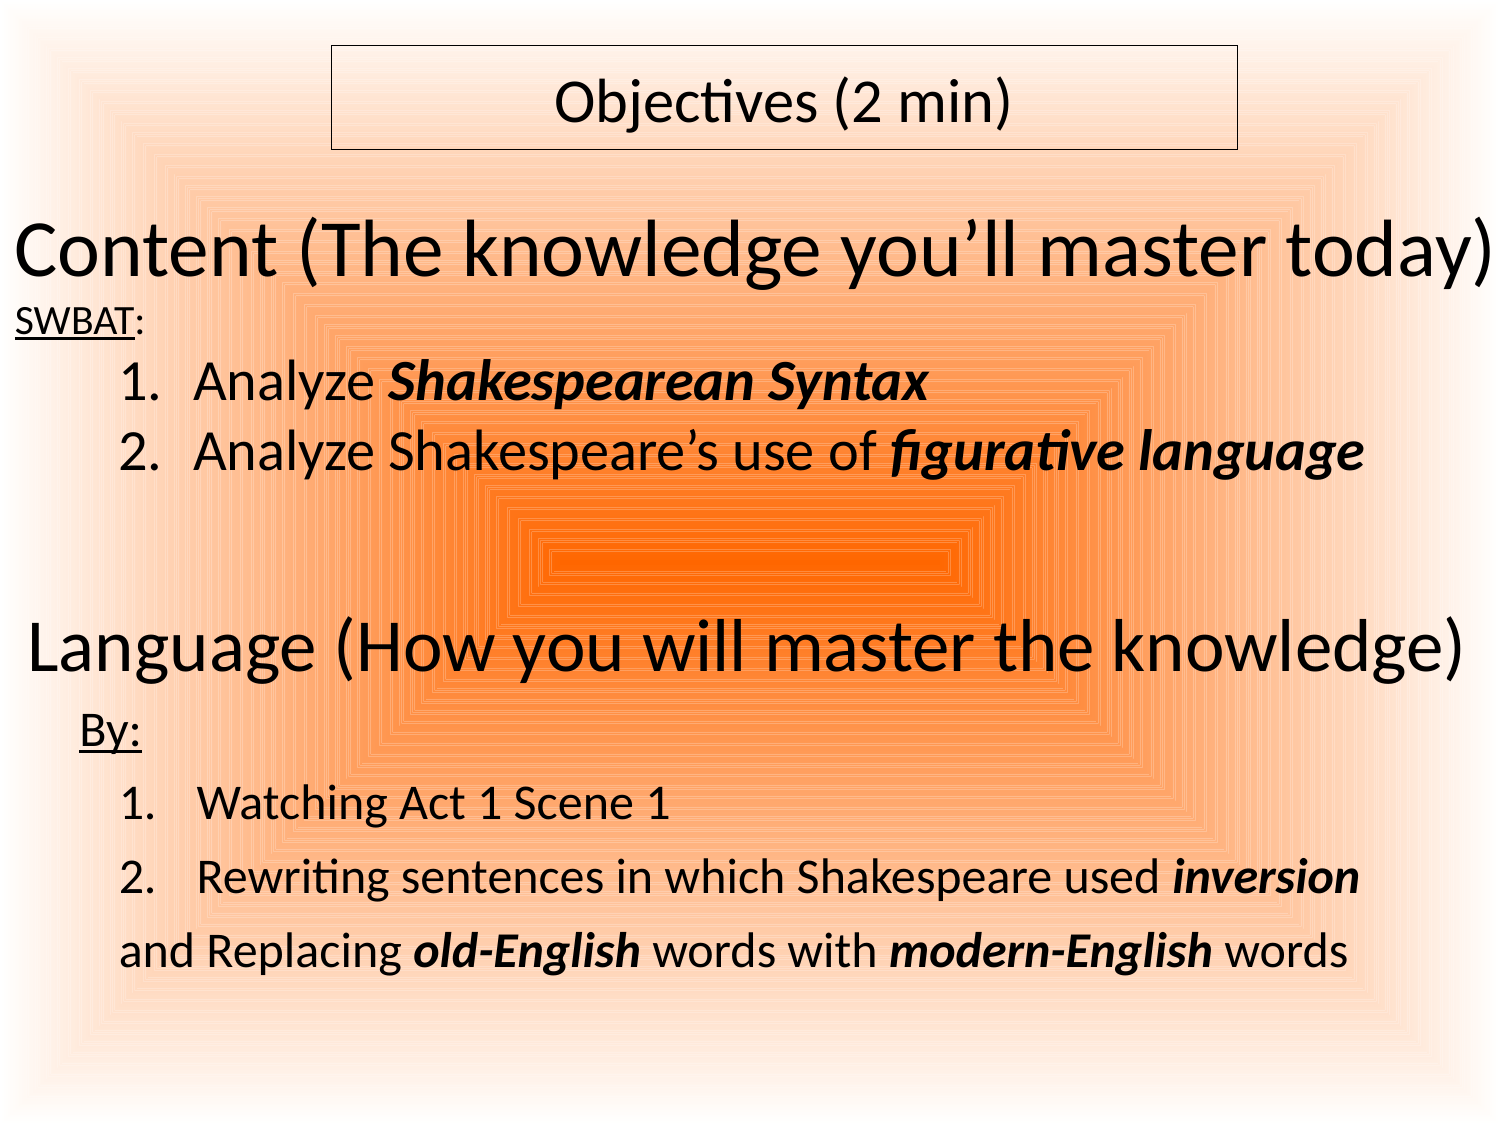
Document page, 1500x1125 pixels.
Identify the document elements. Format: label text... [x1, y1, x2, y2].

text_box Content (The knowledge you’ll master today) SWBAT: Analyze Shakespearean Syntax Analyze Shakespeare’s use of figurative language [0, 187, 1500, 615]
title Objectives (2 min) [331, 45, 1238, 150]
text_box Language (How you will master the knowledge) By: Watching Act 1 Scene 1 Rewriting sentences in which Shakespeare used inversion and Replacing old-English words with modern-English words [12, 615, 1500, 1125]
